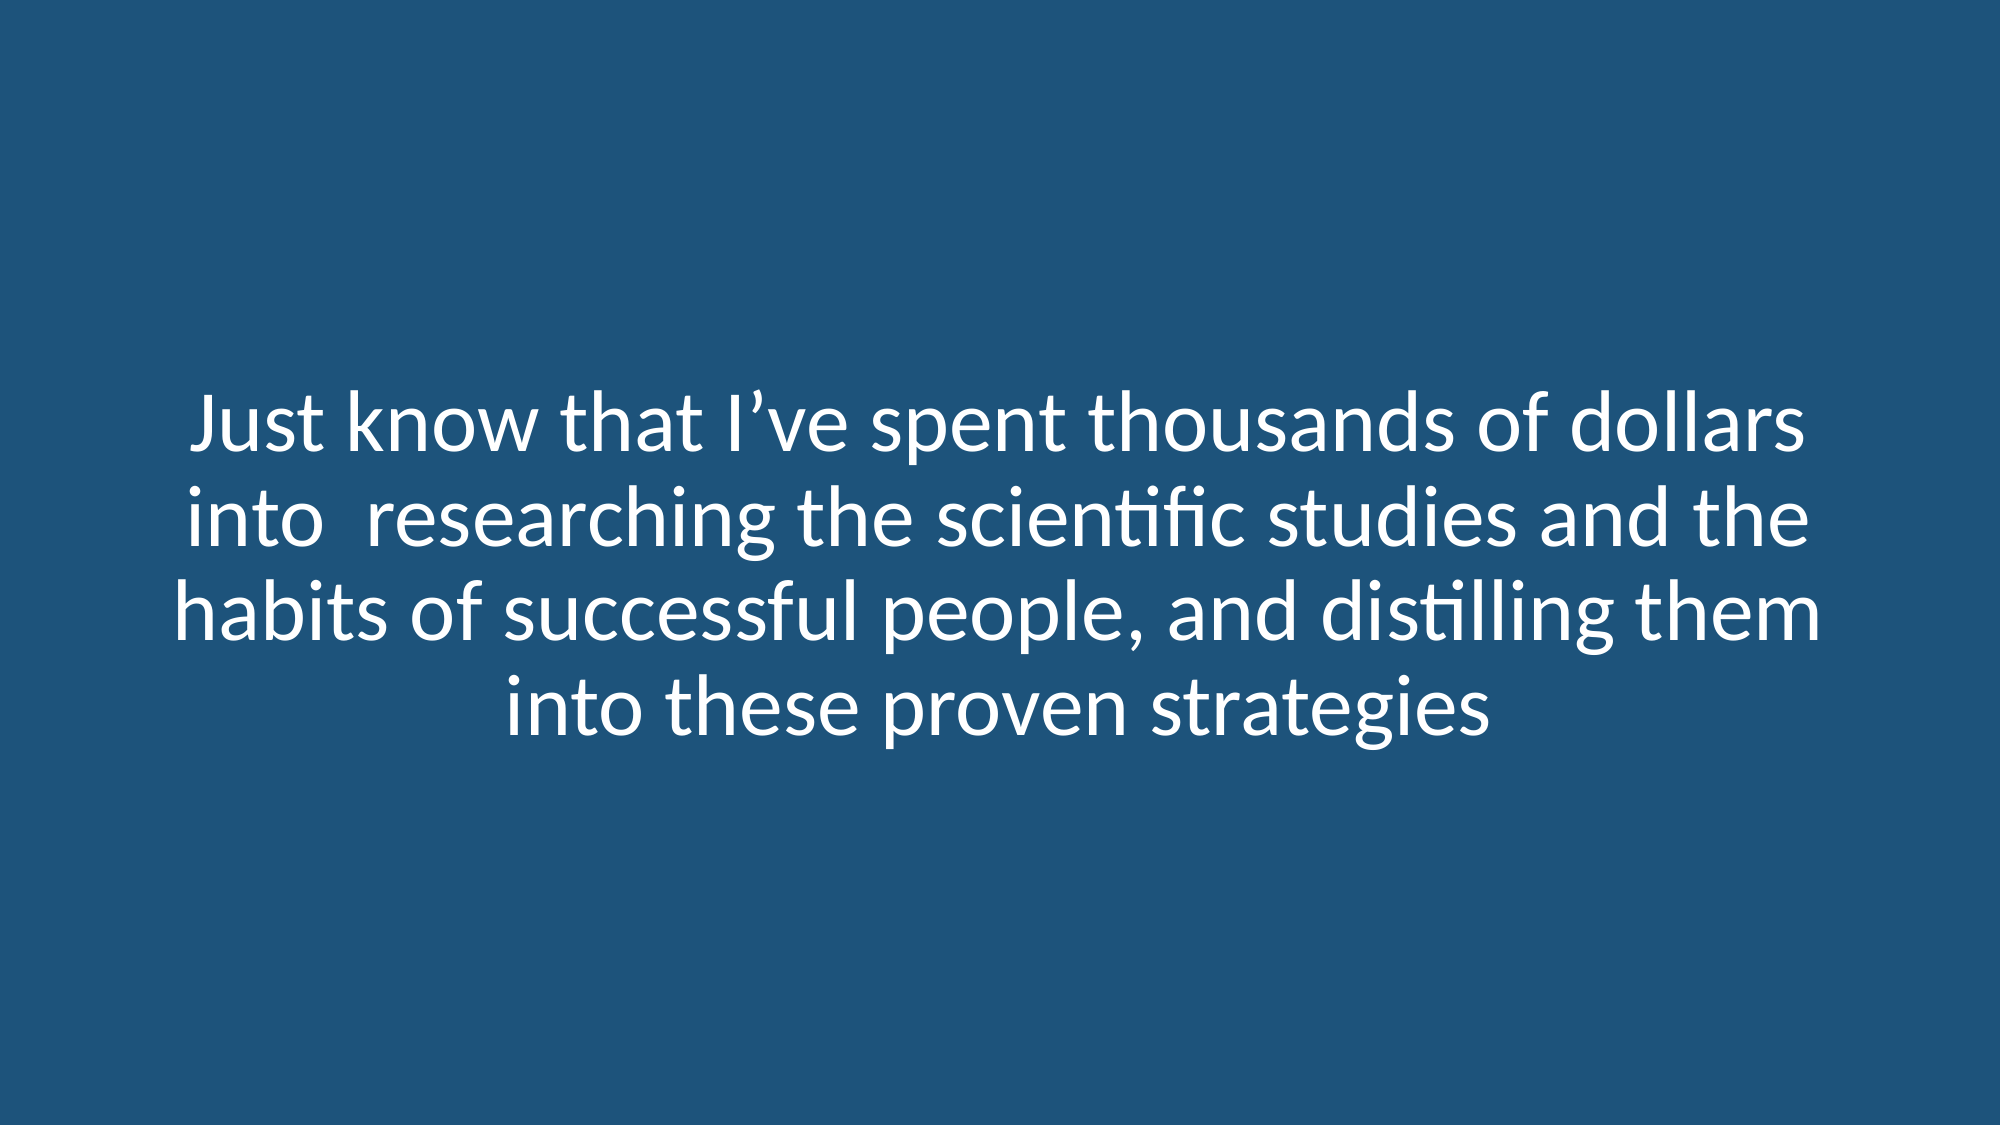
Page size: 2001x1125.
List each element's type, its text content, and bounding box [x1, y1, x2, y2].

title Just know that I’ve spent thousands of dollars into researching the scientific studies and the habits of successful people, and distilling them into these proven strategies [121, 482, 1876, 872]
